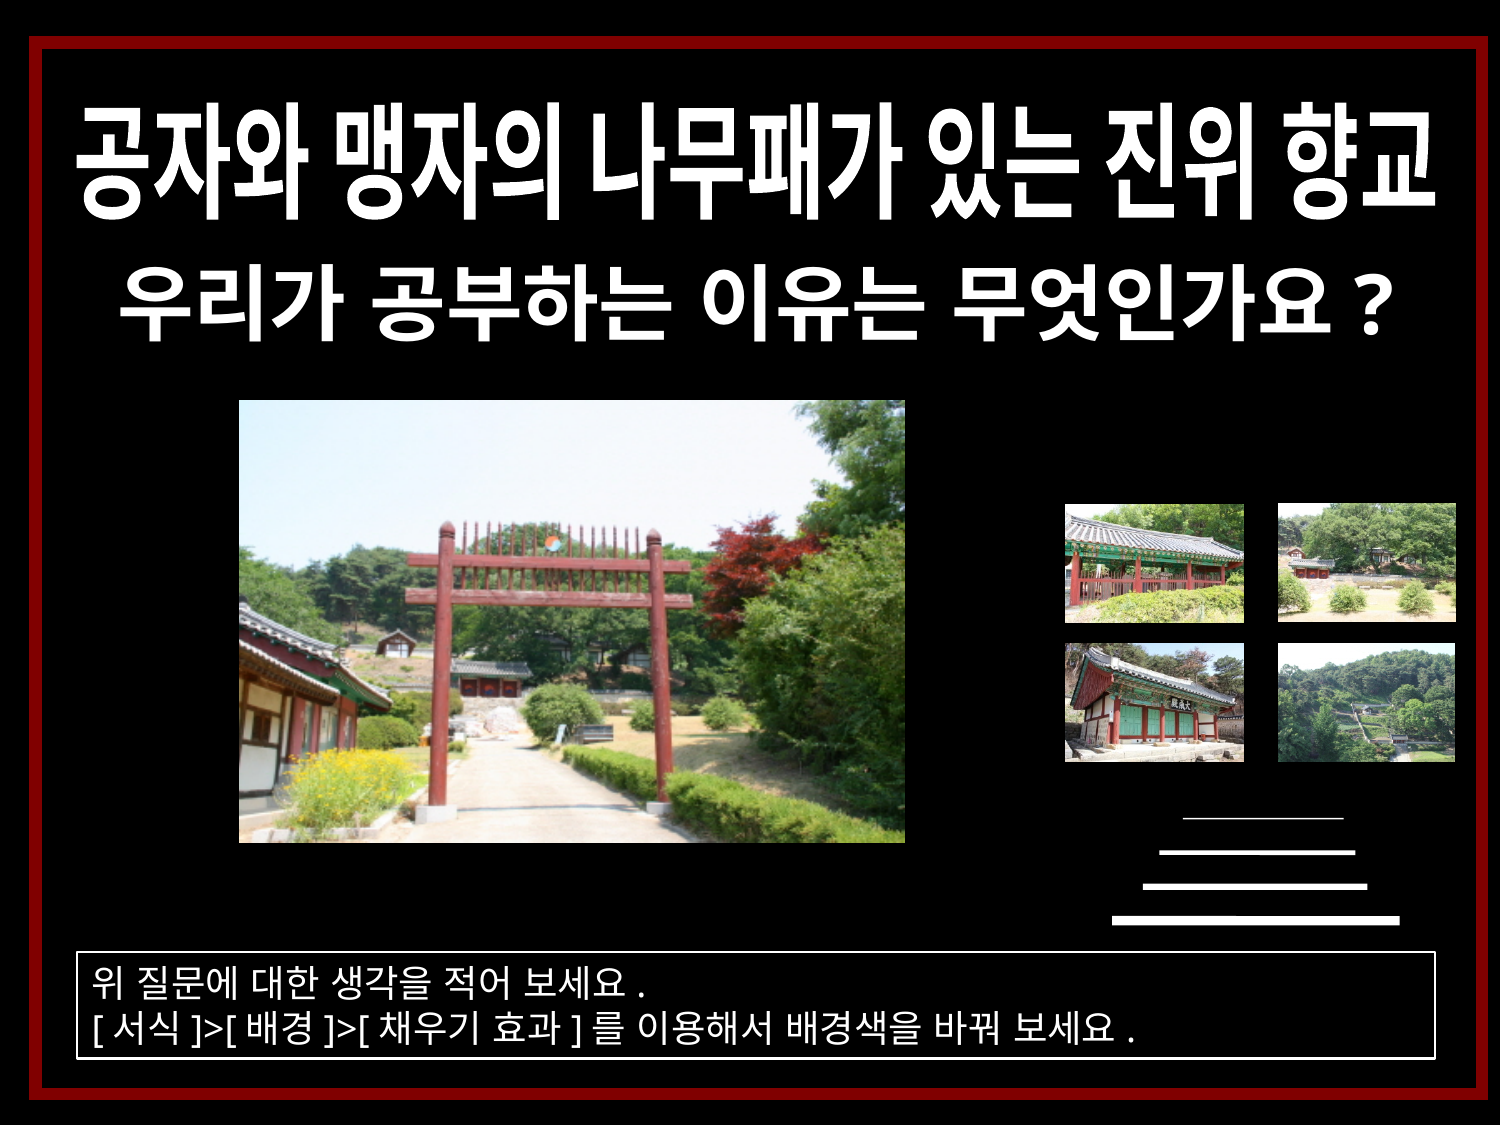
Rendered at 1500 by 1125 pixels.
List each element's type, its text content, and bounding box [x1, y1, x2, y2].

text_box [1111, 818, 1400, 921]
text_box 위 질문에 대한 생각을 적어 보세요. [서식]>[배경]>[채우기 효과]를 이용해서 배경색을 바꿔 보세요. [76, 952, 1436, 1059]
picture [1277, 503, 1456, 622]
text_box 우리가 공부하는 이유는 무엇인가요? [64, 243, 1447, 374]
picture [239, 400, 905, 843]
picture [1277, 643, 1456, 762]
picture [1065, 643, 1244, 762]
picture [1065, 504, 1244, 624]
